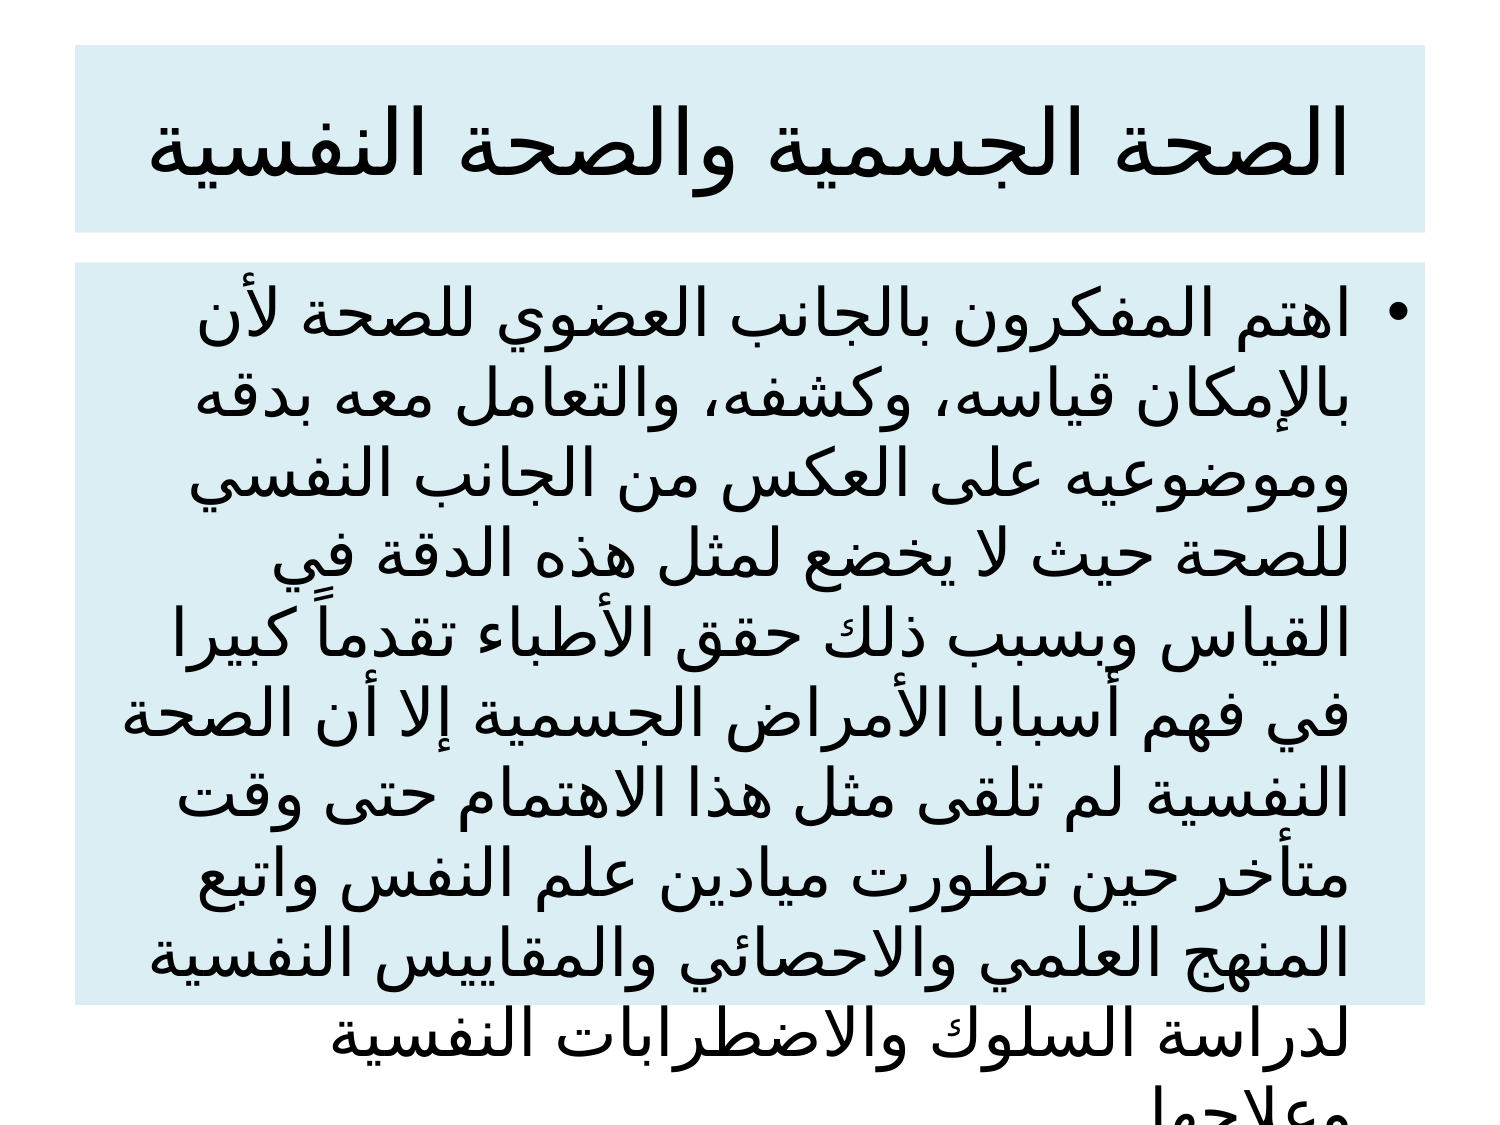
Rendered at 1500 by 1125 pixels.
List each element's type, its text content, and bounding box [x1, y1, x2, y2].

list اهتم المفكرون بالجانب العضوي للصحة لأن بالإمكان قياسه، وكشفه، والتعامل معه بدقه وموضوعيه على العكس من الجانب النفسي للصحة حيث لا يخضع لمثل هذه الدقة في القياس وبسبب ذلك حقق الأطباء تقدماً كبيرا في فهم أسبابا الأمراض الجسمية إلا أن الصحة النفسية لم تلقى مثل هذا الاهتمام حتى وقت متأخر حين تطورت ميادين علم النفس واتبع المنهج العلمي والاحصائي والمقاييس النفسية لدراسة السلوك والاضطرابات النفسية وعلاجها. [75, 262, 1425, 1005]
title الصحة الجسمية والصحة النفسية [75, 45, 1425, 233]
